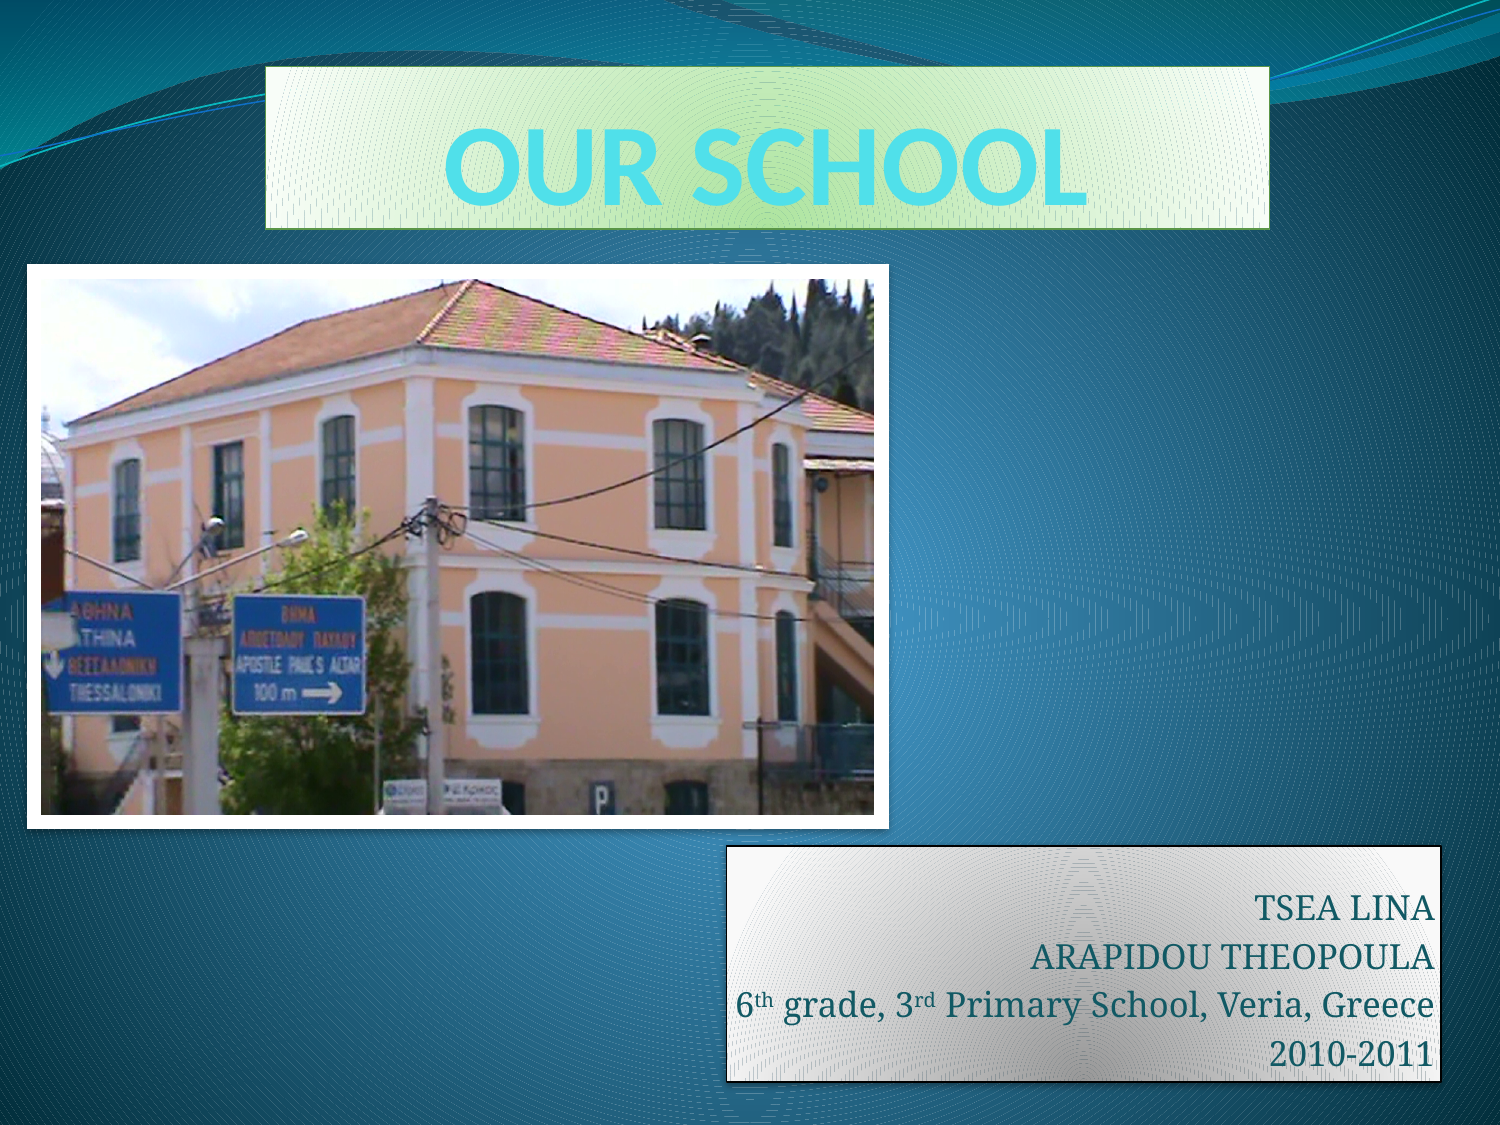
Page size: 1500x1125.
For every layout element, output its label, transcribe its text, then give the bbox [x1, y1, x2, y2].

title OUR SCHOOL [265, 66, 1270, 230]
picture [40, 278, 875, 815]
subtitle TSEA LINA ARAPIDOU THEOPOULA 6th grade, 3rd Primary School, Veria, Greece 2010-2011 [726, 845, 1442, 1083]
